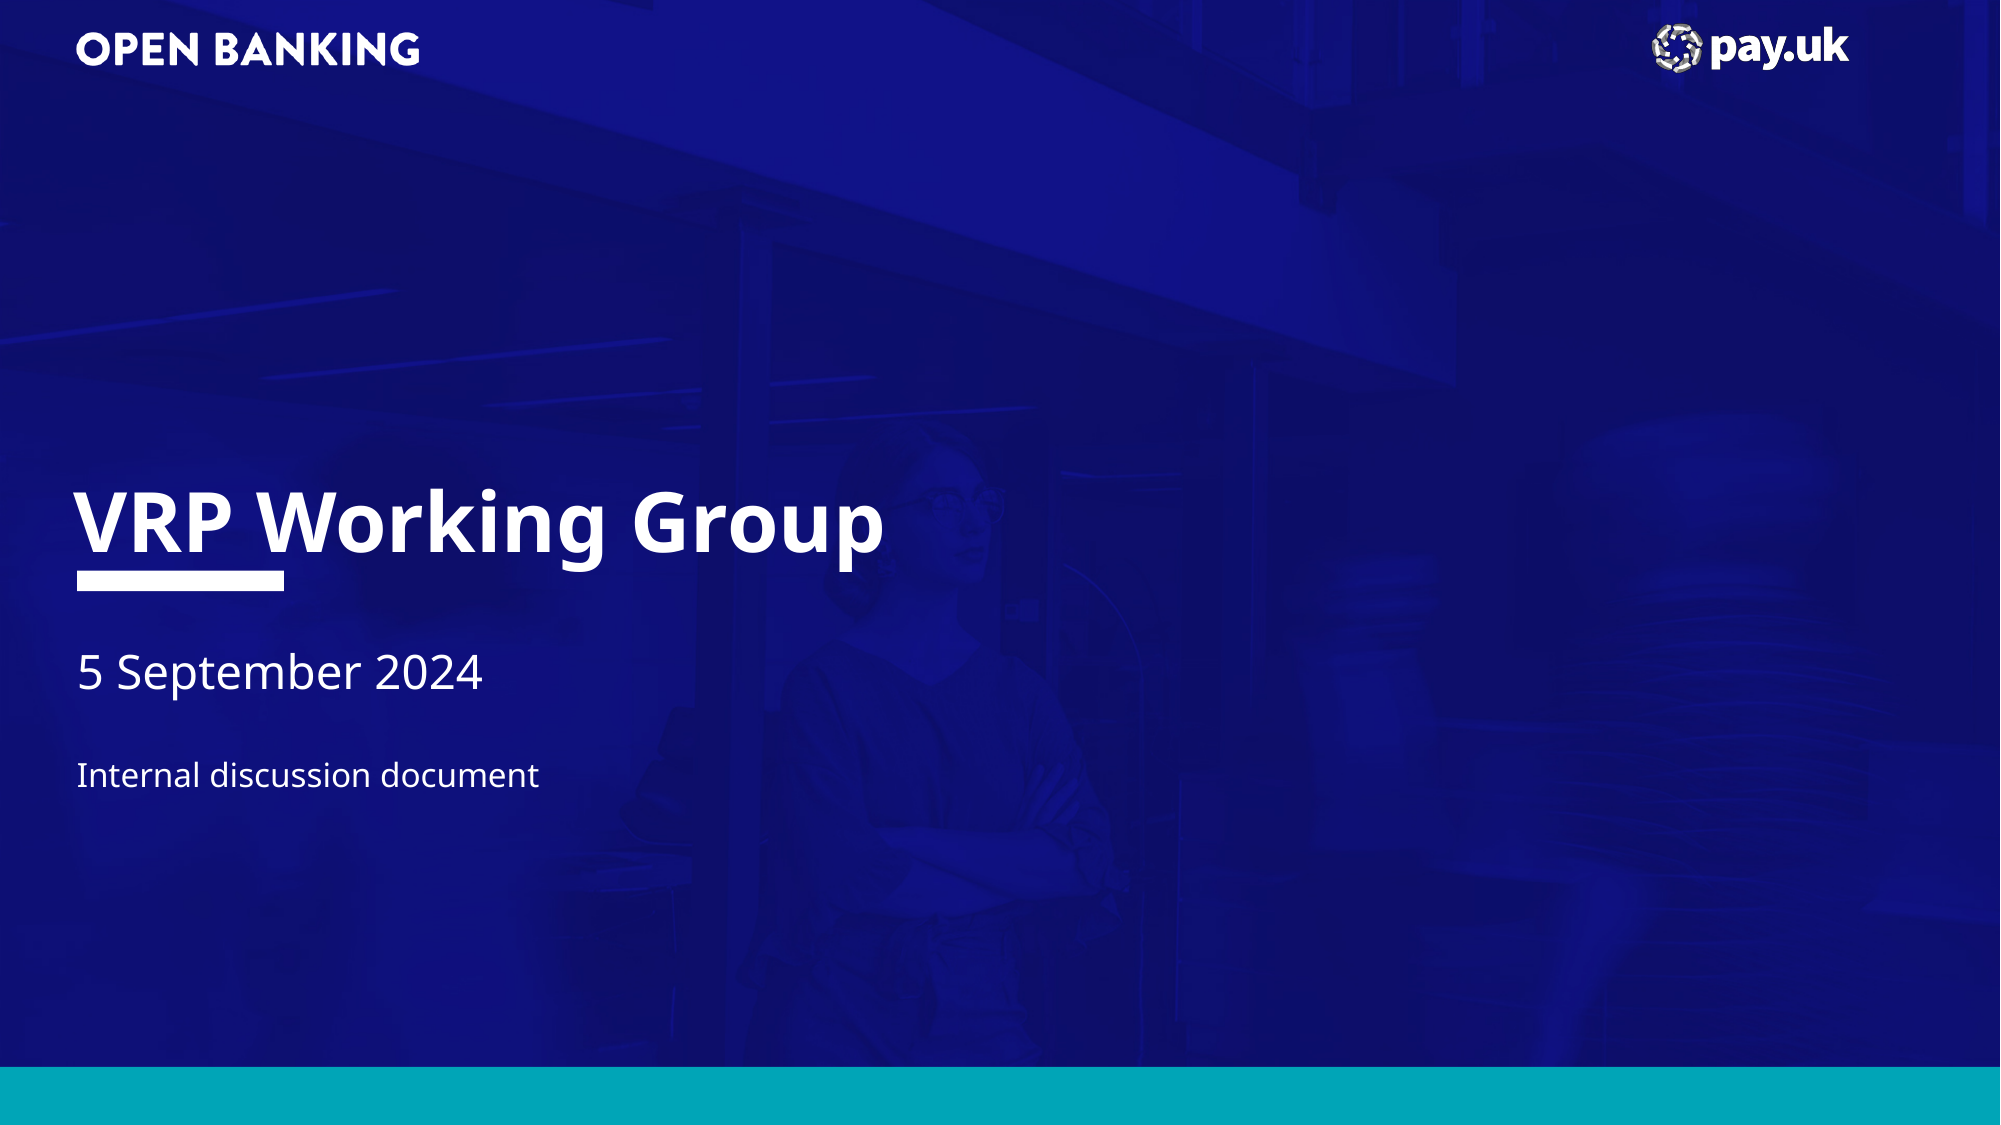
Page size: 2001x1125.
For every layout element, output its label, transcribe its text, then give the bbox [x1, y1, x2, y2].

subtitle 5 September 2024 [61, 641, 1753, 708]
picture [0, 0, 2000, 1066]
list Internal discussion document [61, 751, 1608, 931]
title VRP Working Group [59, 105, 1750, 576]
